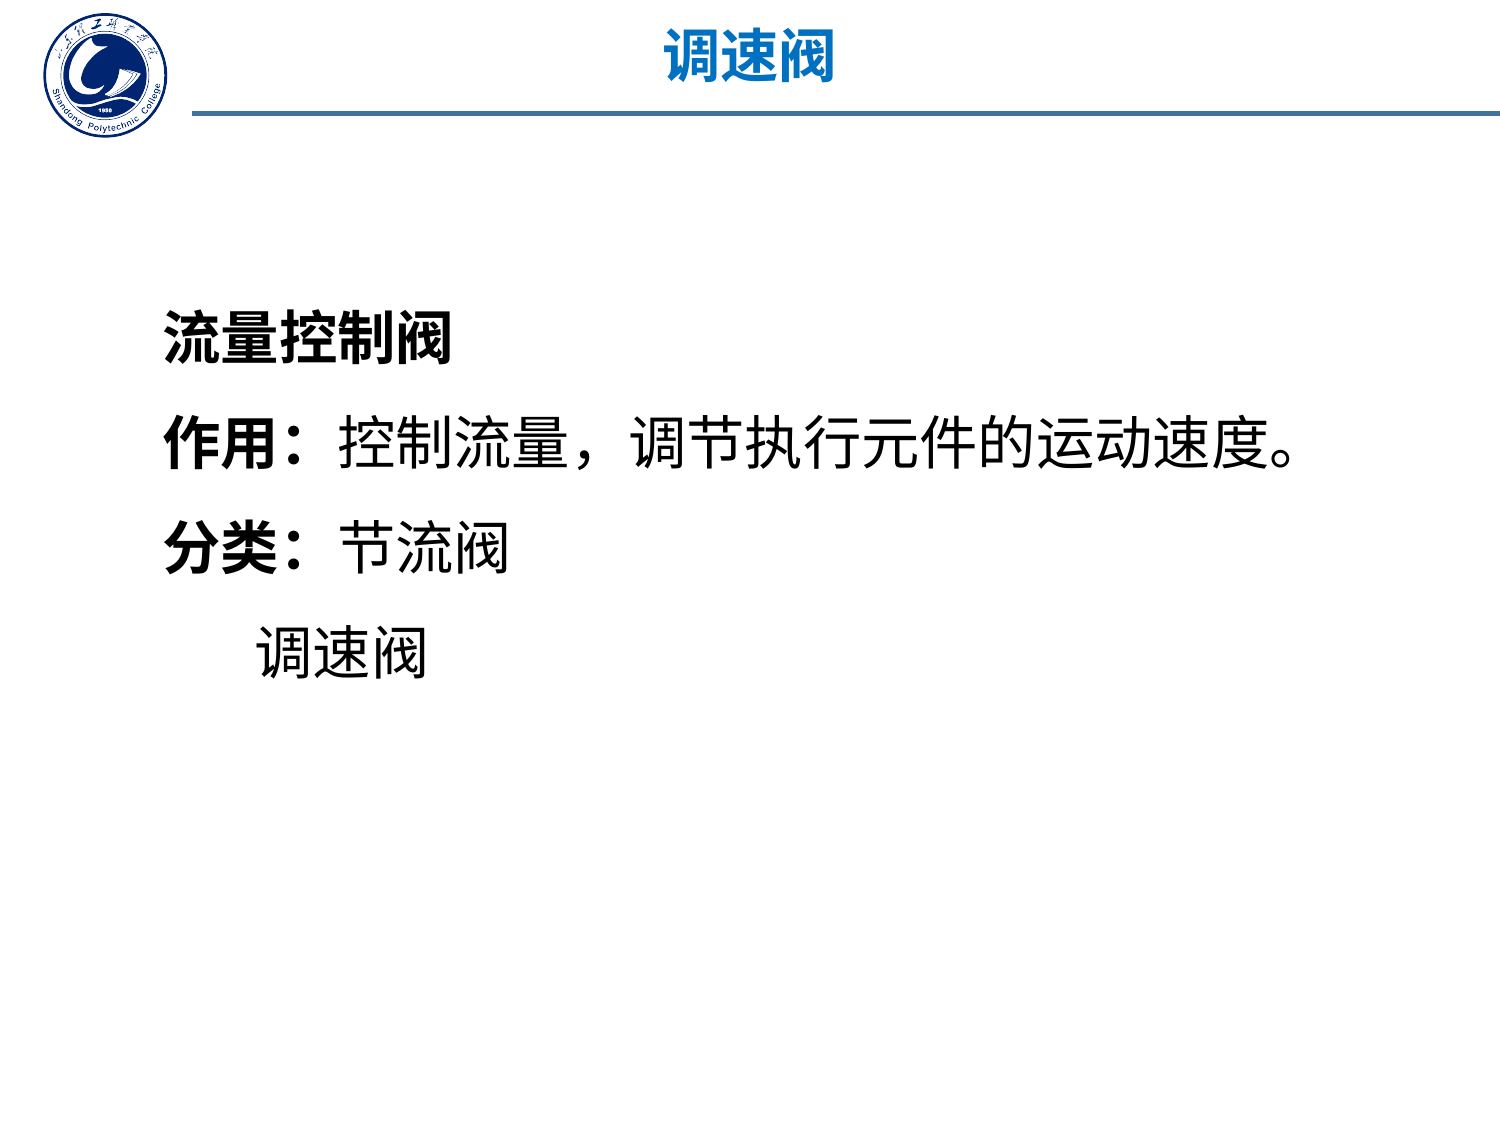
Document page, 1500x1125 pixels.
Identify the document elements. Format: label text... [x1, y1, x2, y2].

picture [43, 7, 174, 138]
text_box 流量控制阀 作用：控制流量，调节执行元件的运动速度。 分类：节流阀 调速阀 [147, 258, 1399, 616]
text_box 调速阀 [178, 11, 1322, 97]
